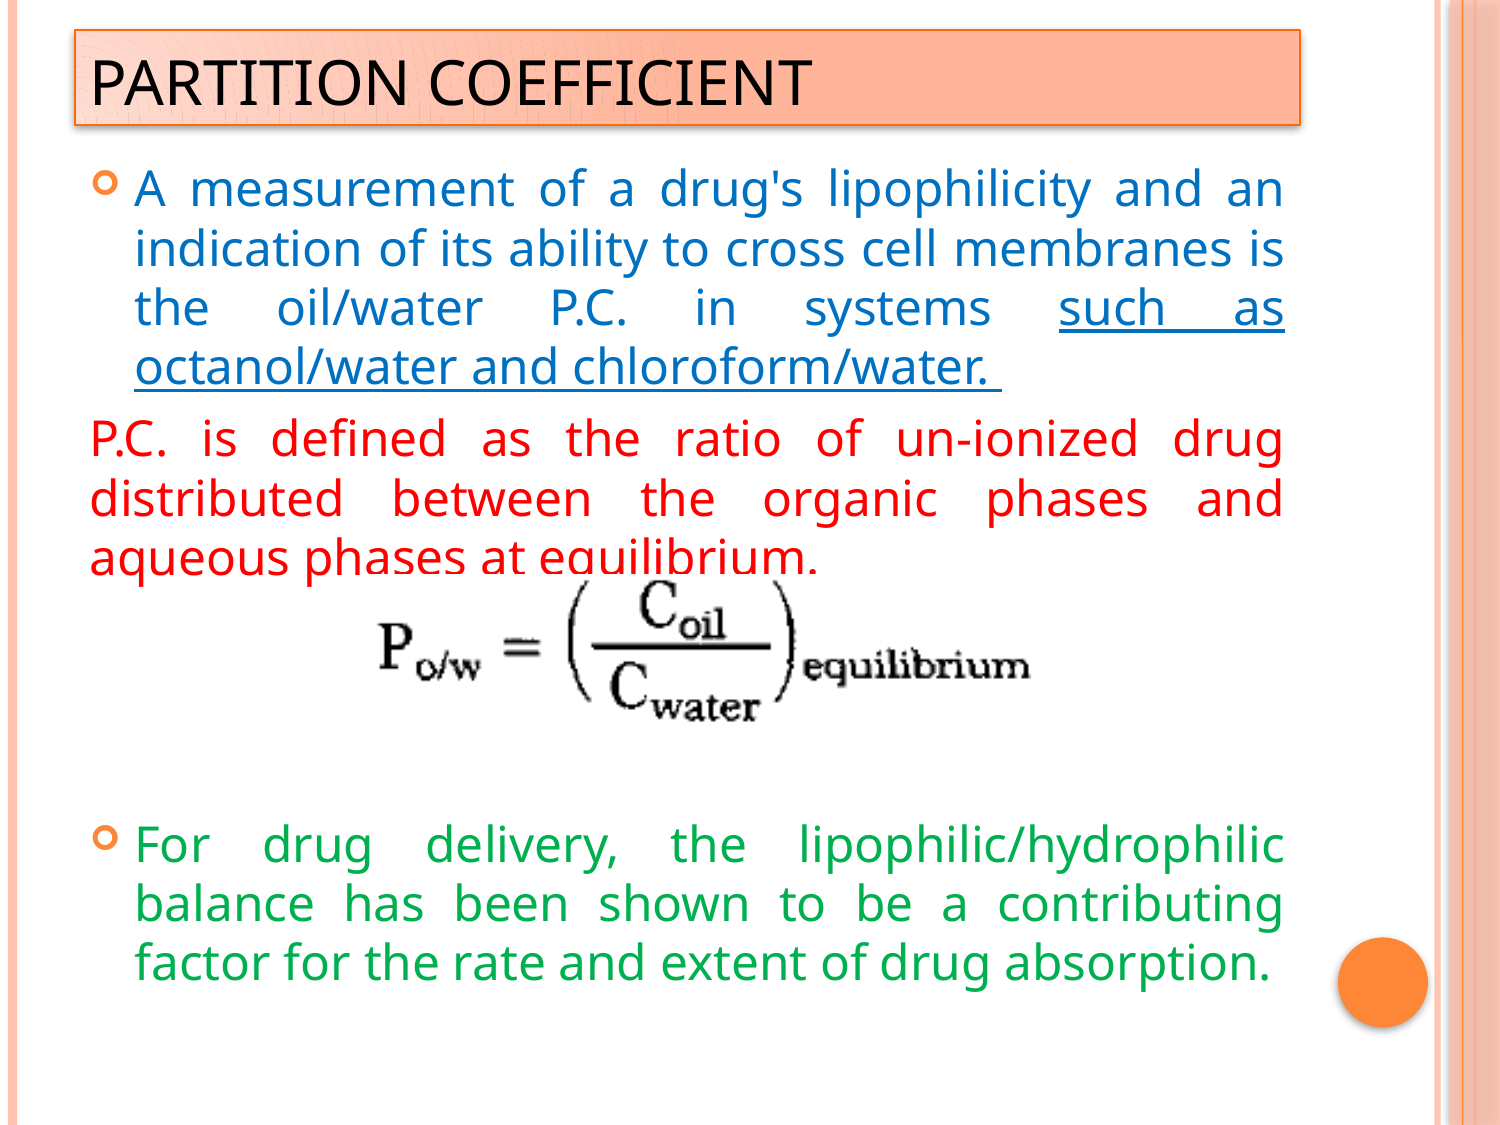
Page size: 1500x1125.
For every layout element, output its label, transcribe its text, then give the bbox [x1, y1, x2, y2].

list A measurement of a drug's lipophilicity and an indication of its ability to cross cell membranes is the oil/water P.C. in systems such as octanol/water and chloroform/water. P.C. is defined as the ratio of un-ionized drug distributed between the organic phases and aqueous phases at equilibrium. For drug delivery, the lipophilic/hydrophilic balance has been shown to be a contributing factor for the rate and extent of drug absorption. [75, 149, 1300, 1062]
picture [361, 574, 1076, 741]
title Partition Coefficient [74, 29, 1301, 126]
